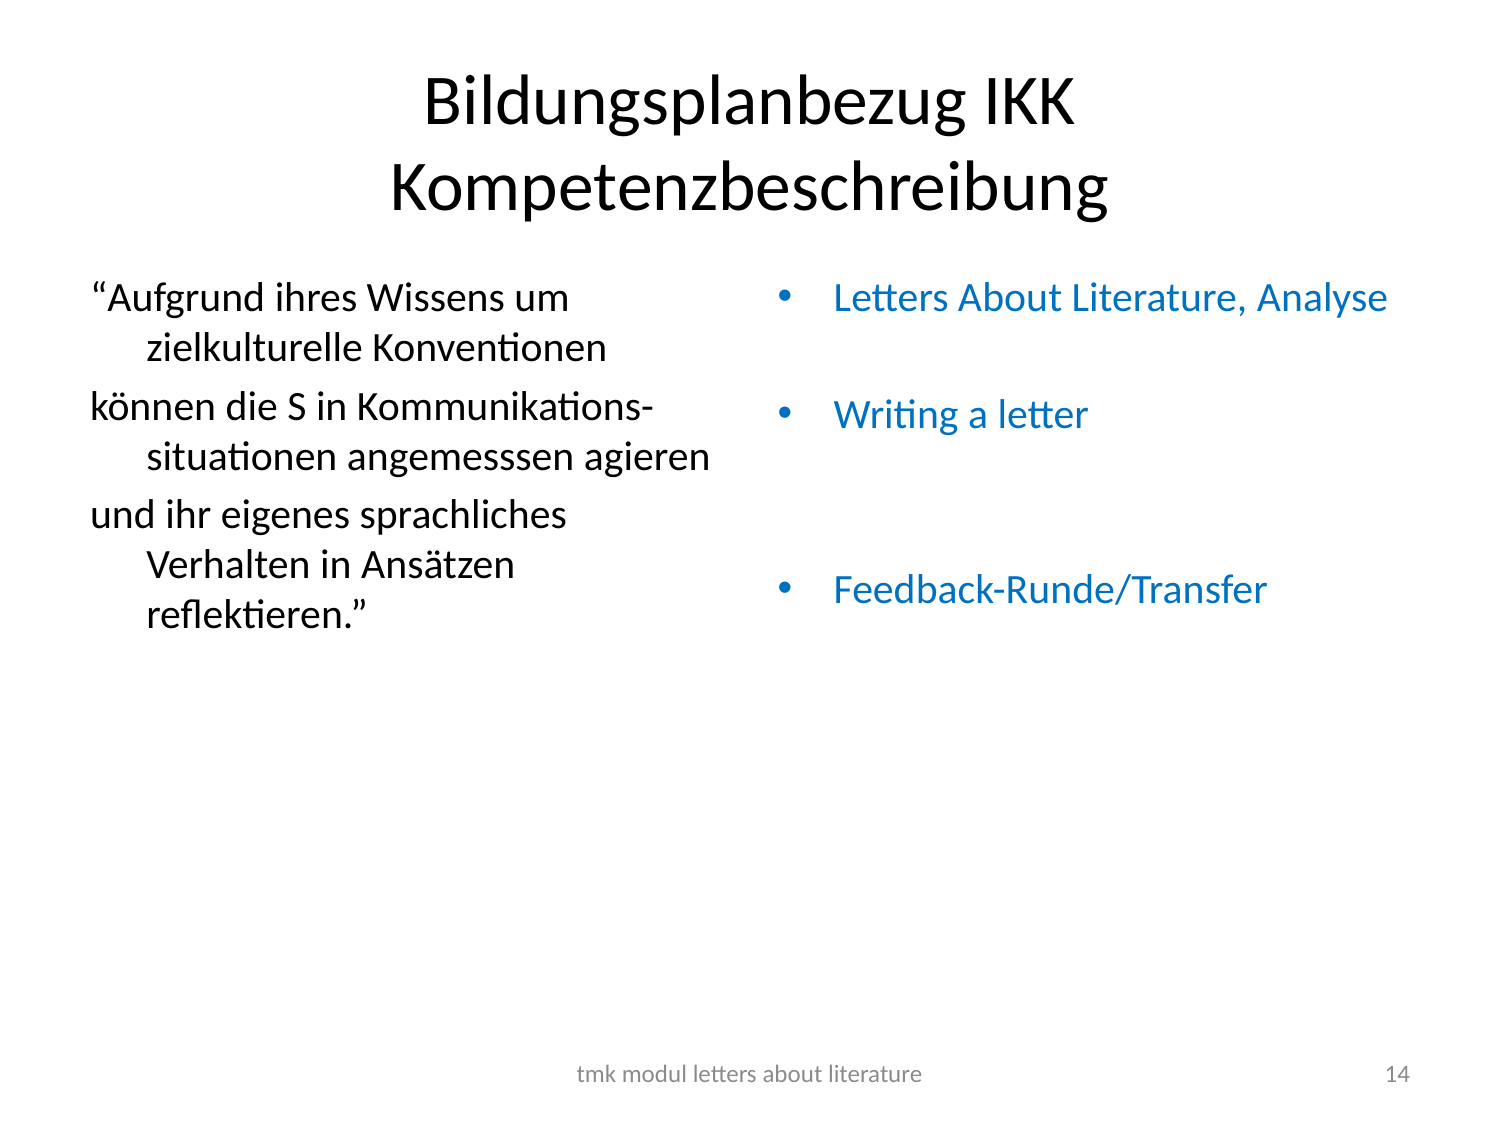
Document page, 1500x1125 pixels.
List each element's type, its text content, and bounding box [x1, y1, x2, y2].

list “Aufgrund ihres Wissens um zielkulturelle Konventionen können die S in Kommunikations-situationen angemesssen agieren und ihr eigenes sprachliches Verhalten in Ansätzen reflektieren.” [75, 262, 738, 1005]
slide_number 14 [1074, 1042, 1425, 1103]
footer tmk modul letters about literature [512, 1042, 988, 1103]
title Bildungsplanbezug IKK Kompetenzbeschreibung [75, 45, 1425, 233]
list Letters About Literature, Analyse Writing a letter Feedback-Runde/Transfer [762, 262, 1425, 1005]
